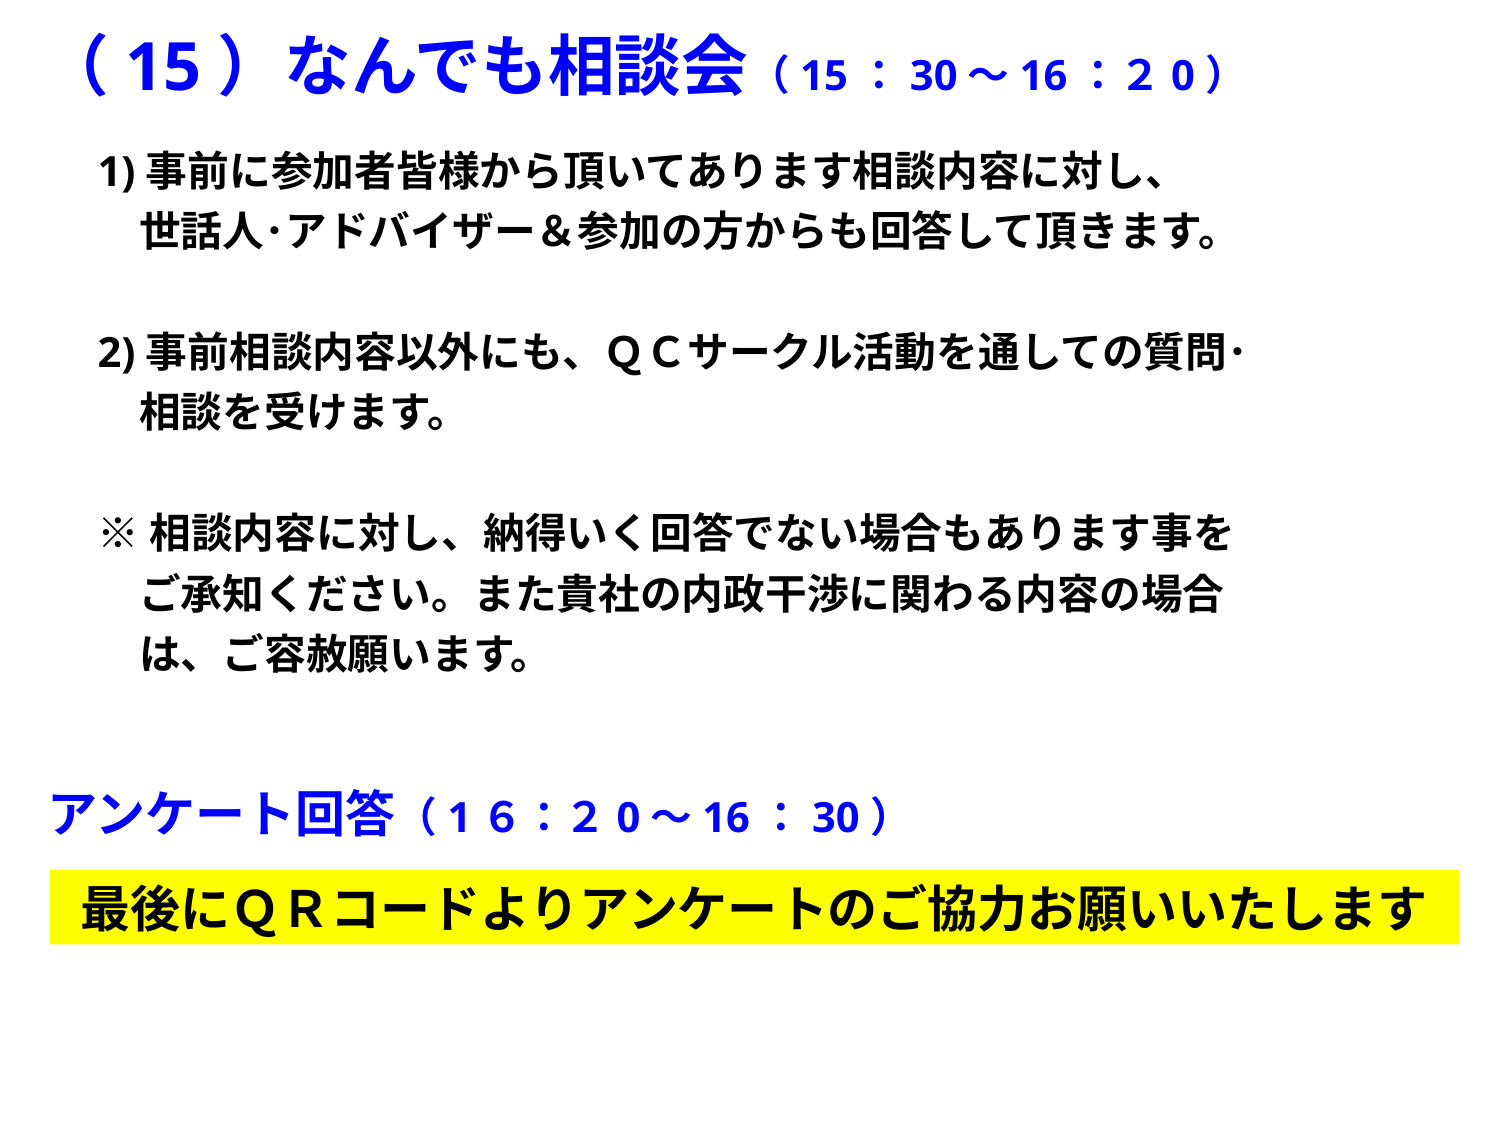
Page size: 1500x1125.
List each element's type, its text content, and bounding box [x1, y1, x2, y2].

text_box 最後にＱＲコードよりアンケートのご協力お願いいたします [49, 869, 1459, 945]
text_box 1)事前に参加者皆様から頂いてあります相談内容に対し、 世話人･アドバイザー＆参加の方からも回答して頂きます。 2)事前相談内容以外にも、ＱＣサークル活動を通しての質問･ 相談を受けます。 ※相談内容に対し、納得いく回答でない場合もあります事を ご承知ください。また貴社の内政干渉に関わる内容の場合 は、ご容赦願います。 [82, 137, 1459, 686]
text_box （15）なんでも相談会（15：30～16：２0） [27, 16, 1399, 112]
text_box アンケート回答（1６：２0～16：30） [32, 775, 1404, 850]
